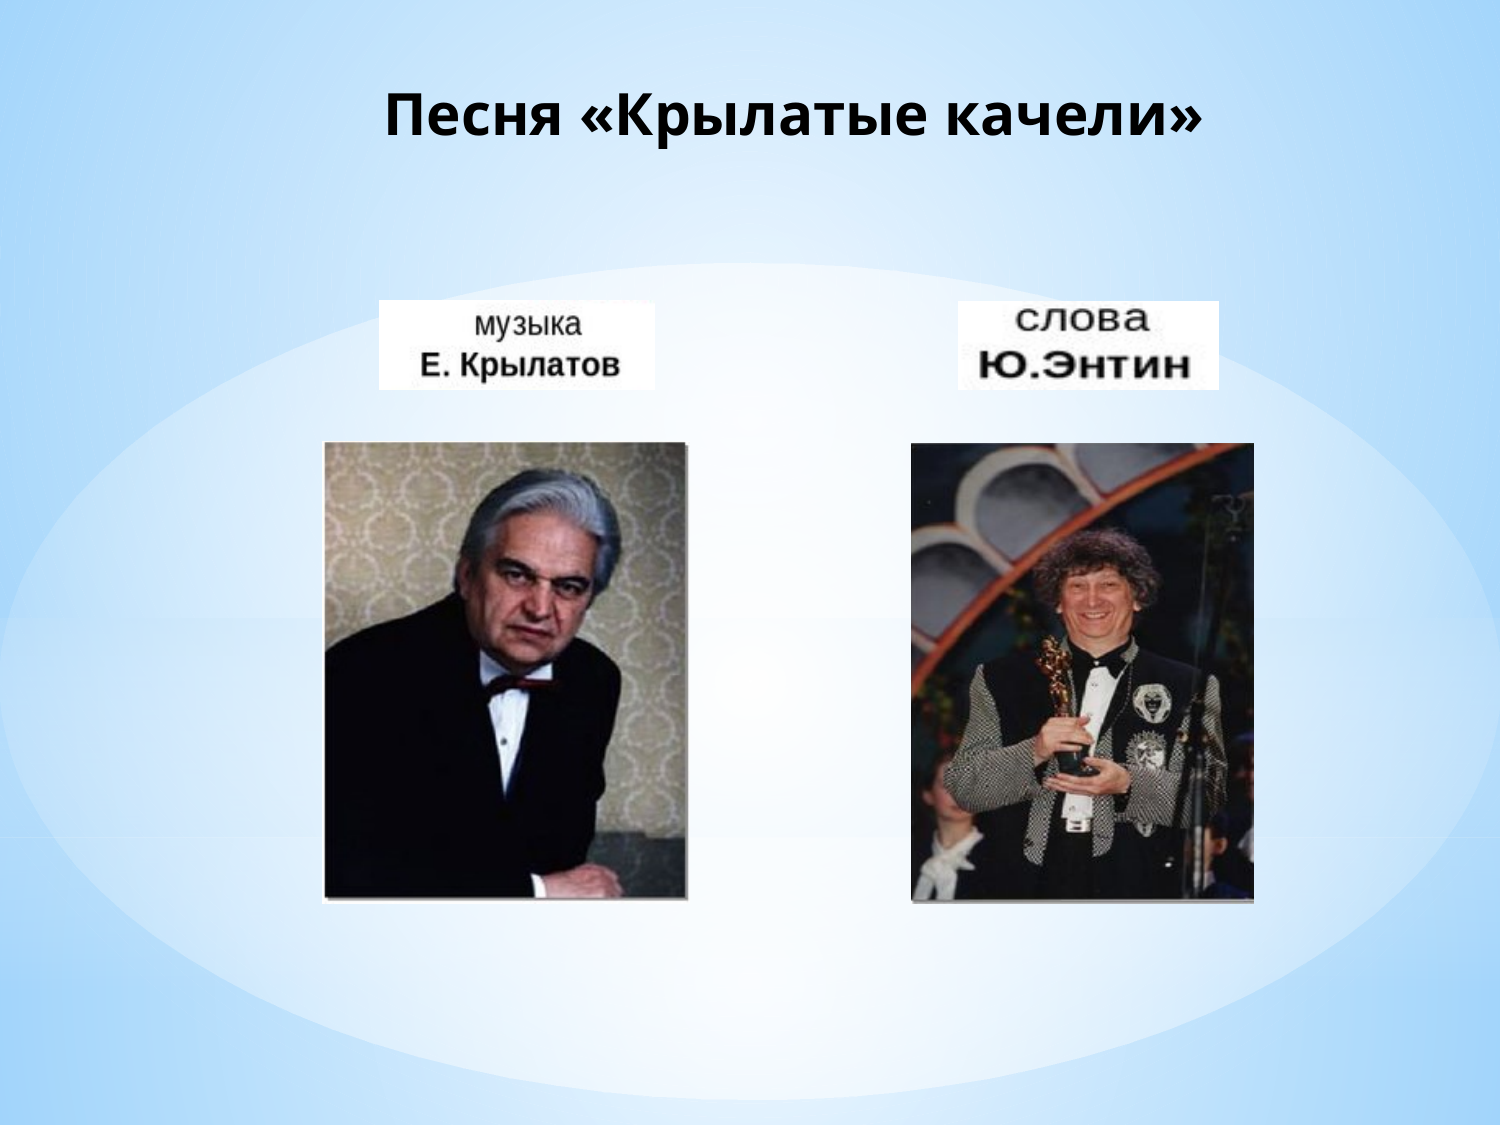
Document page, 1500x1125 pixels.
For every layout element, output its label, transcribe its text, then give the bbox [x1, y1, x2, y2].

picture [958, 301, 1220, 390]
picture [379, 300, 656, 390]
title Песня «Крылатые качели» [203, 69, 1385, 213]
picture [322, 441, 690, 904]
picture [910, 443, 1254, 904]
